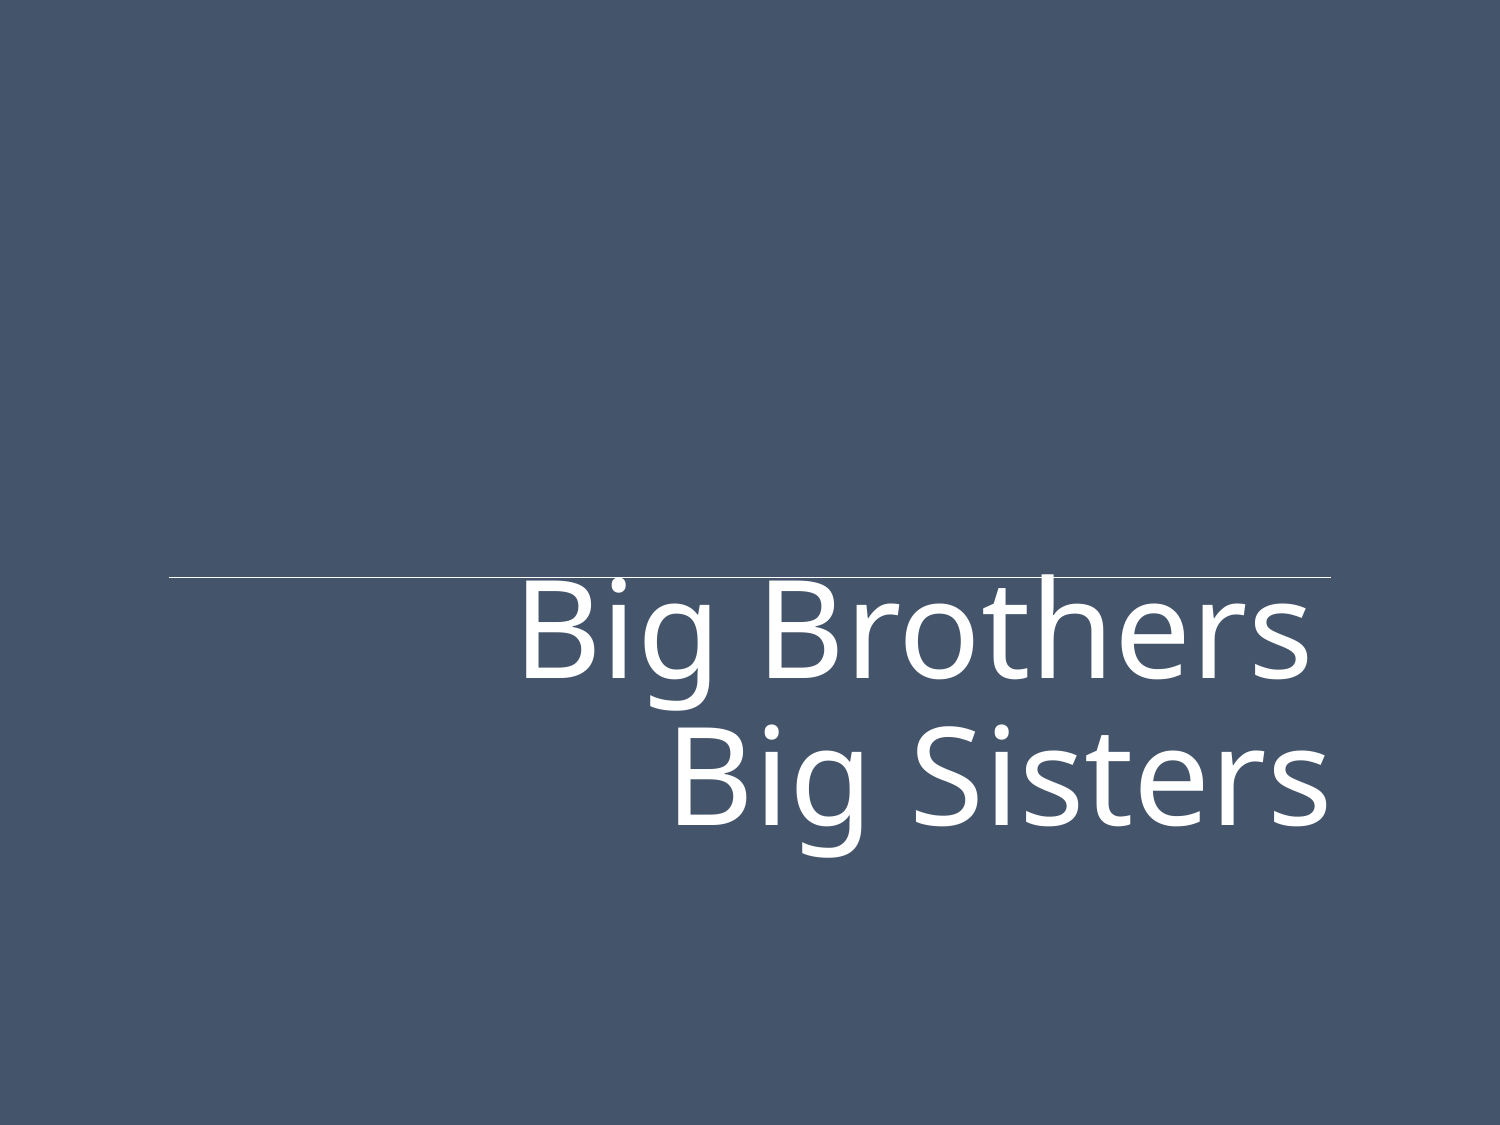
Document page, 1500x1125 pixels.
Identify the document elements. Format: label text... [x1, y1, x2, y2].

title Big Brothers Big Sisters [399, 549, 1463, 863]
